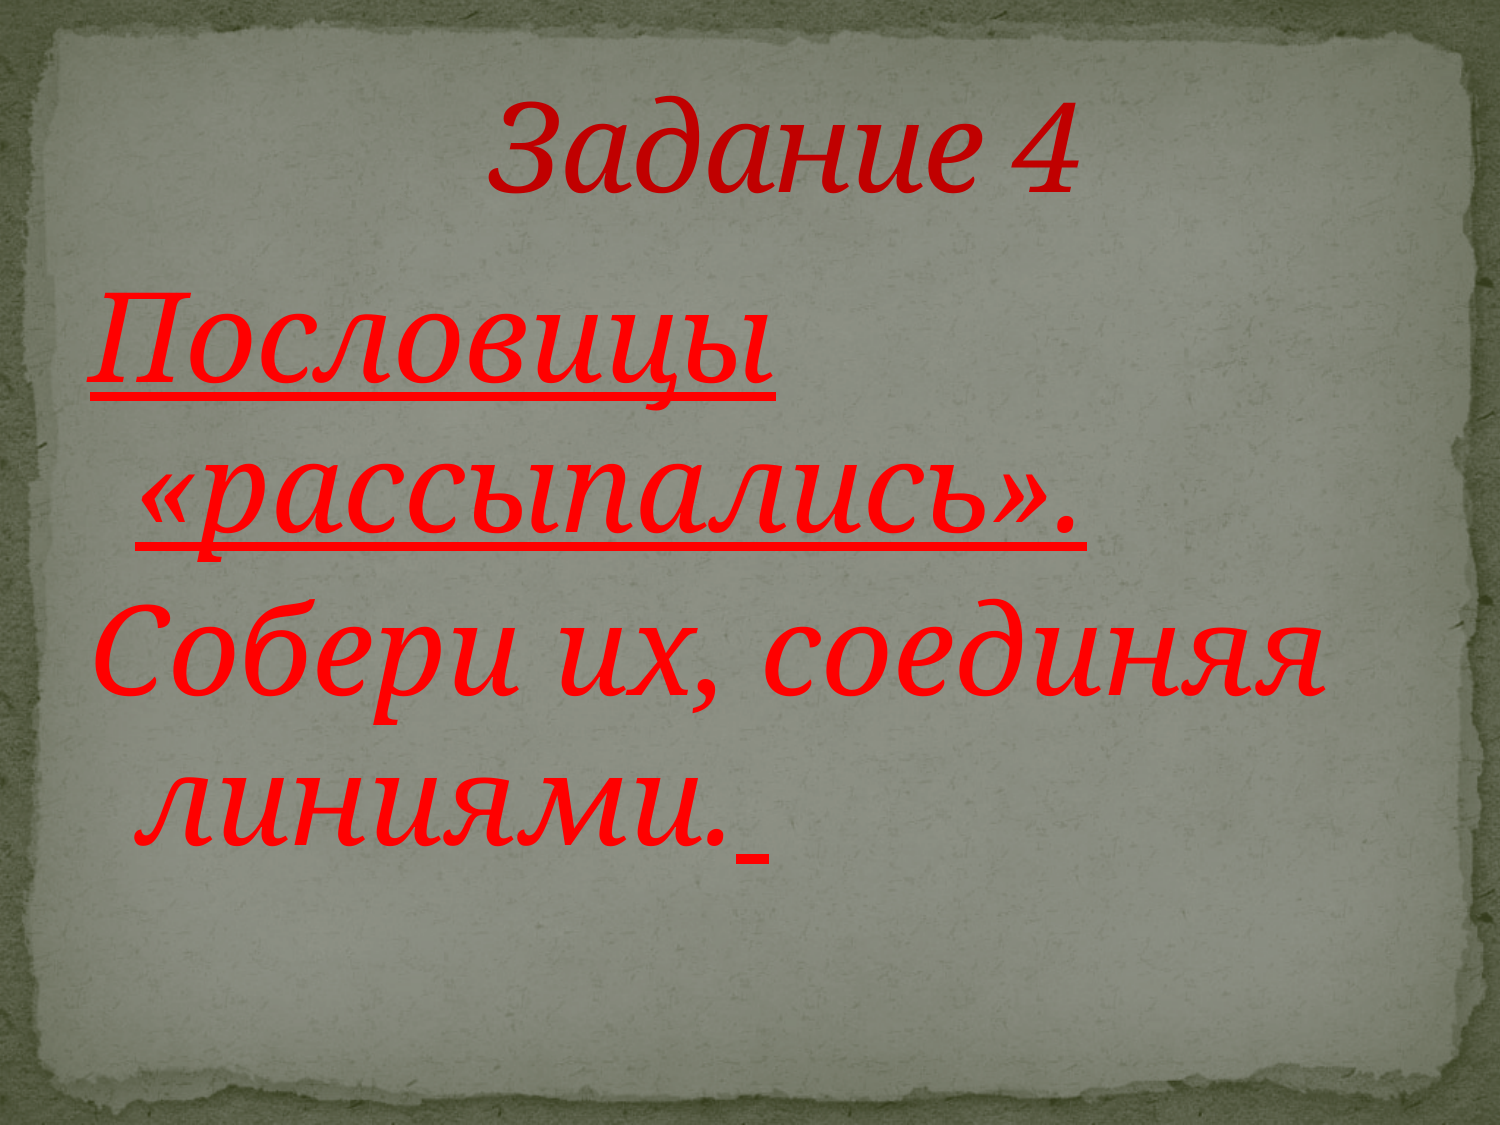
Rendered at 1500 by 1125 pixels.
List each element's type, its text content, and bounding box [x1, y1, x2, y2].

list Пословицы «рассыпались». Собери их, соединяя линиями. [75, 249, 1425, 1000]
title Задание 4 [74, 24, 1425, 225]
